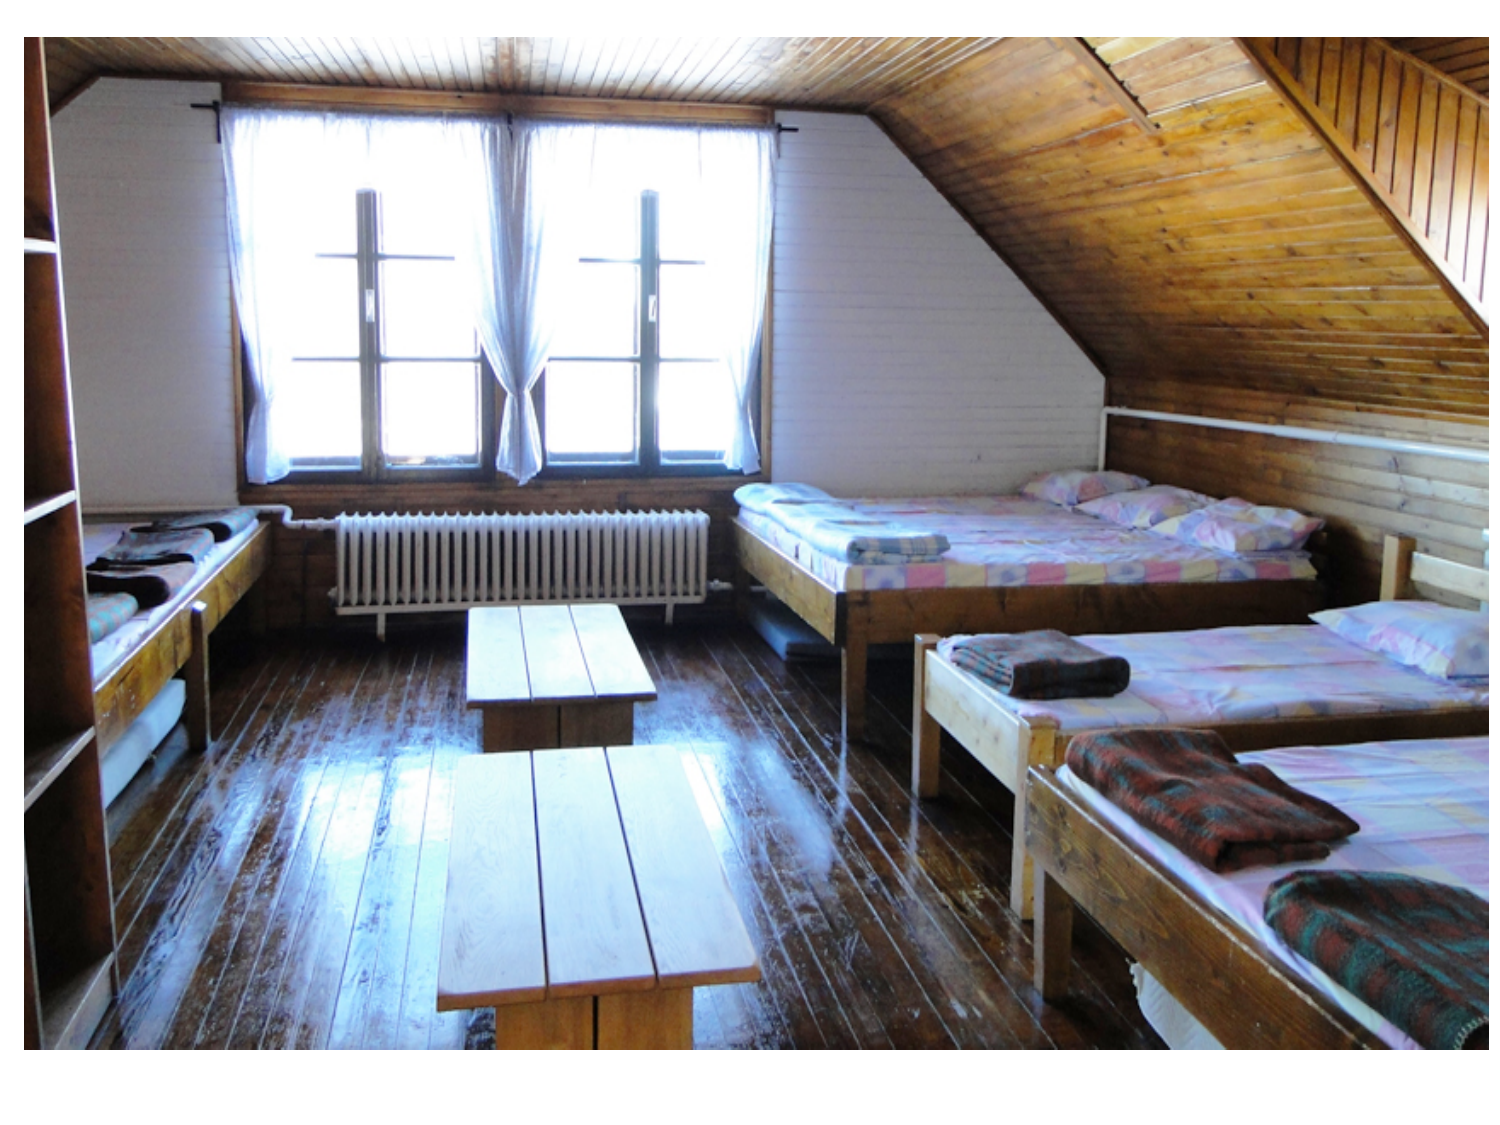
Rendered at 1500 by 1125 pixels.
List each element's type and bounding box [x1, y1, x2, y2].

picture [24, 37, 1489, 1051]
